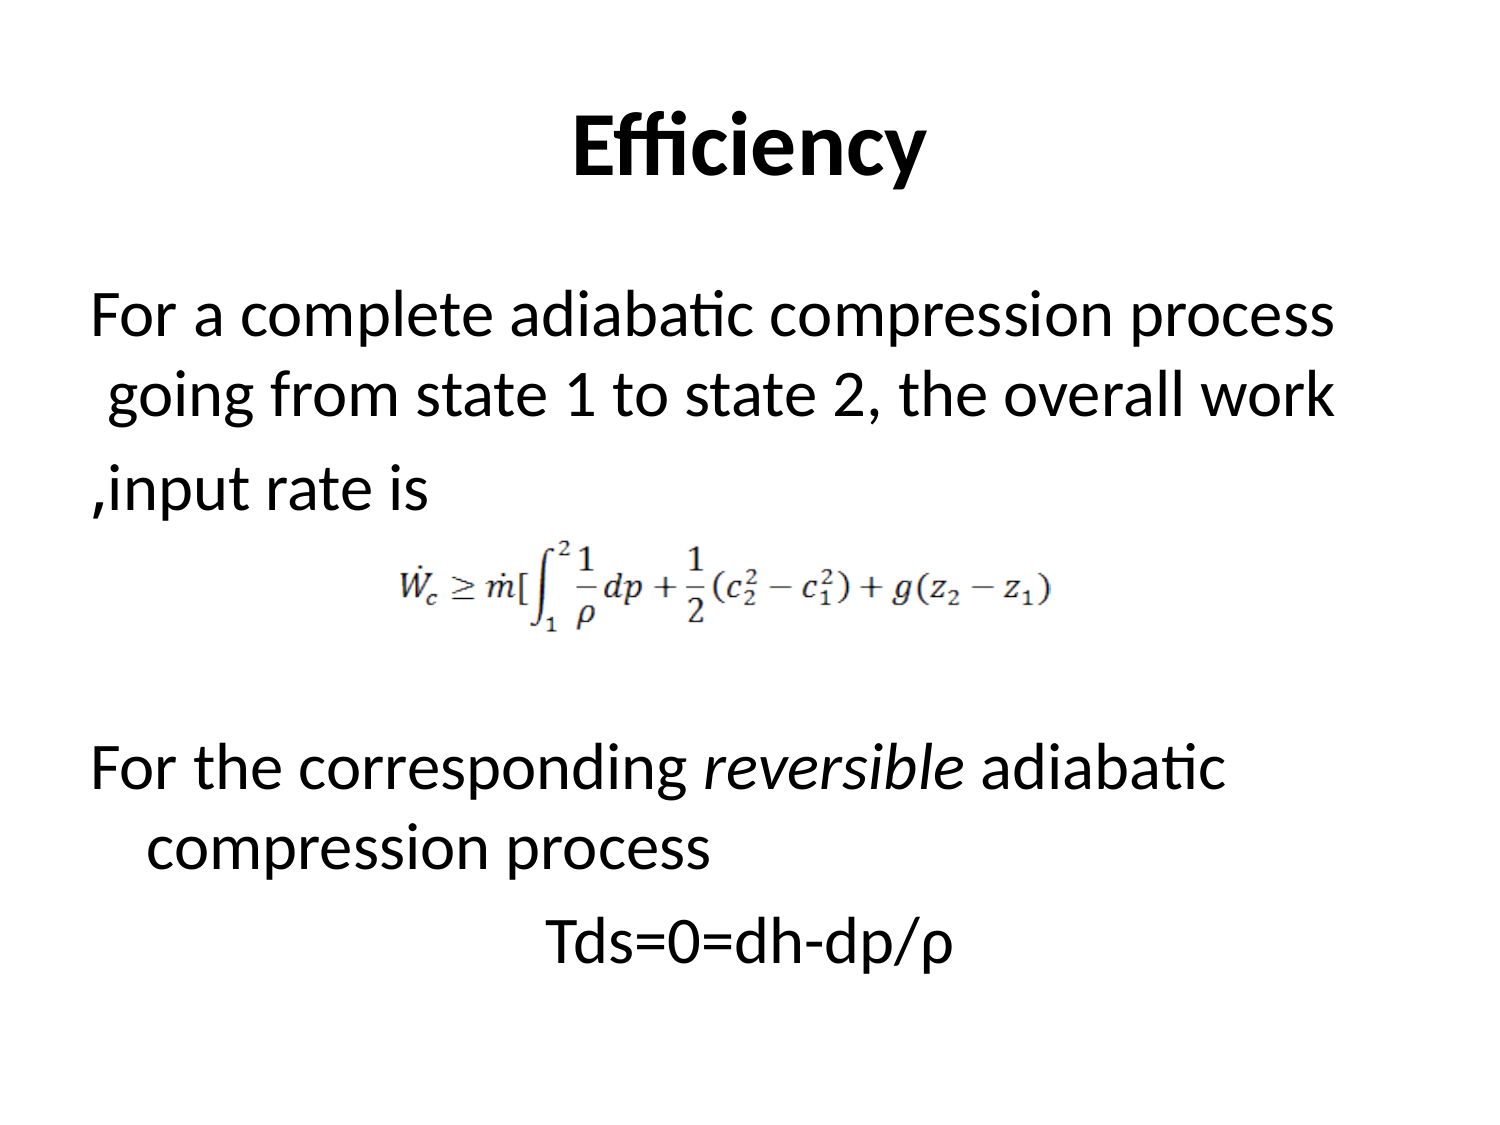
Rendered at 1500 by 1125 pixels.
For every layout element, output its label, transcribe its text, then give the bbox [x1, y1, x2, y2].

title Efficiency [75, 45, 1425, 233]
picture [399, 537, 1052, 638]
list For a complete adiabatic compression process going from state 1 to state 2, the overall work input rate is, For the corresponding reversible adiabatic compression process Tds=0=dh-dp/ρ [75, 262, 1425, 1005]
